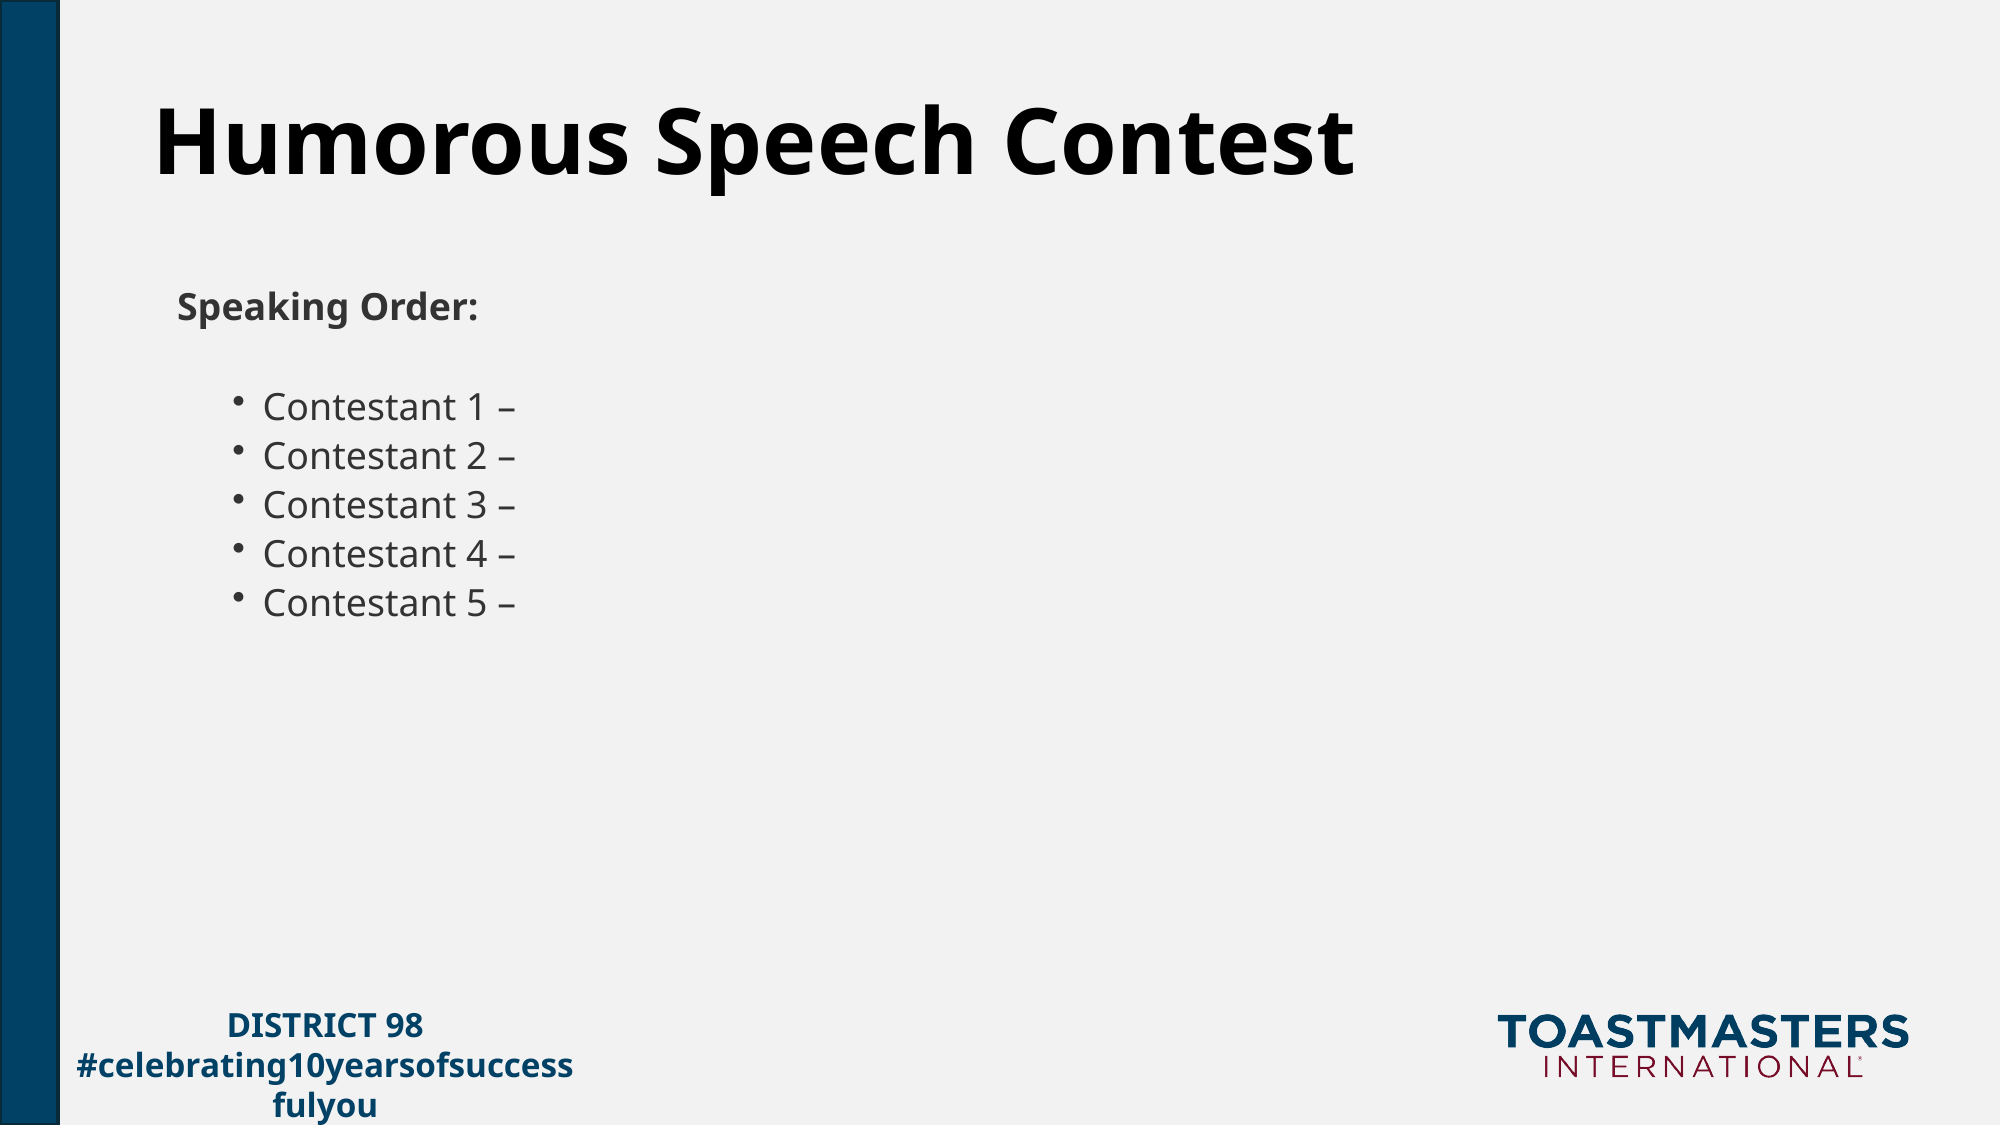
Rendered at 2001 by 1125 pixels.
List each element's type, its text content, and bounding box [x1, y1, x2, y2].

text_box Speaking Order: Contestant 1 – Contestant 2 – Contestant 3 – Contestant 4 – Contestant 5 – [175, 268, 854, 625]
title Humorous Speech Contest [137, 59, 1944, 229]
picture [1383, 631, 2000, 1125]
text_box [0, 0, 60, 1125]
text_box DISTRICT 98 #celebrating10yearsofsuccessfulyou [57, 996, 593, 1125]
